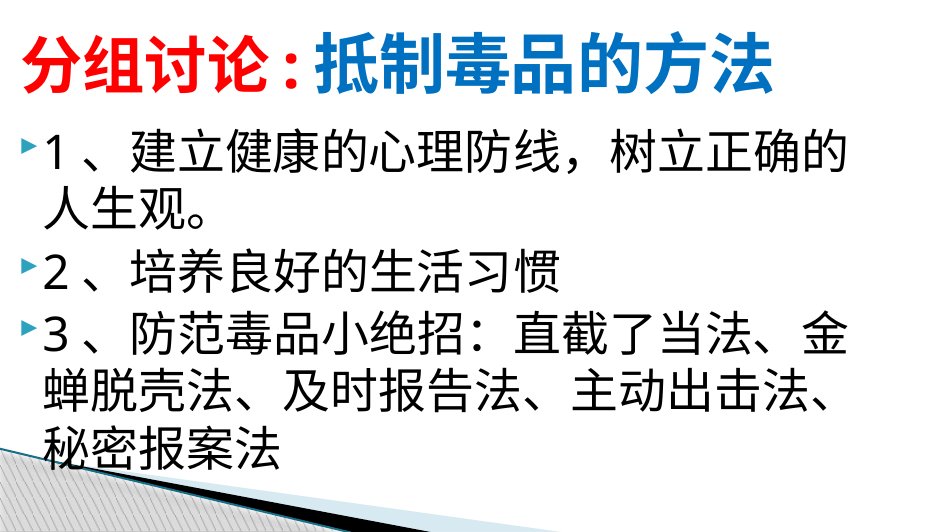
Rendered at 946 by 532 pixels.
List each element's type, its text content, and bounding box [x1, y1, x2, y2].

list 1、建立健康的心理防线，树立正确的人生观。 2、培养良好的生活习惯 3、防范毒品小绝招：直截了当法、金蝉脱壳法、及时报告法、主动出击法、秘密报案法 [0, 117, 898, 532]
title 分组讨论:抵制毒品的方法 [11, 17, 863, 107]
